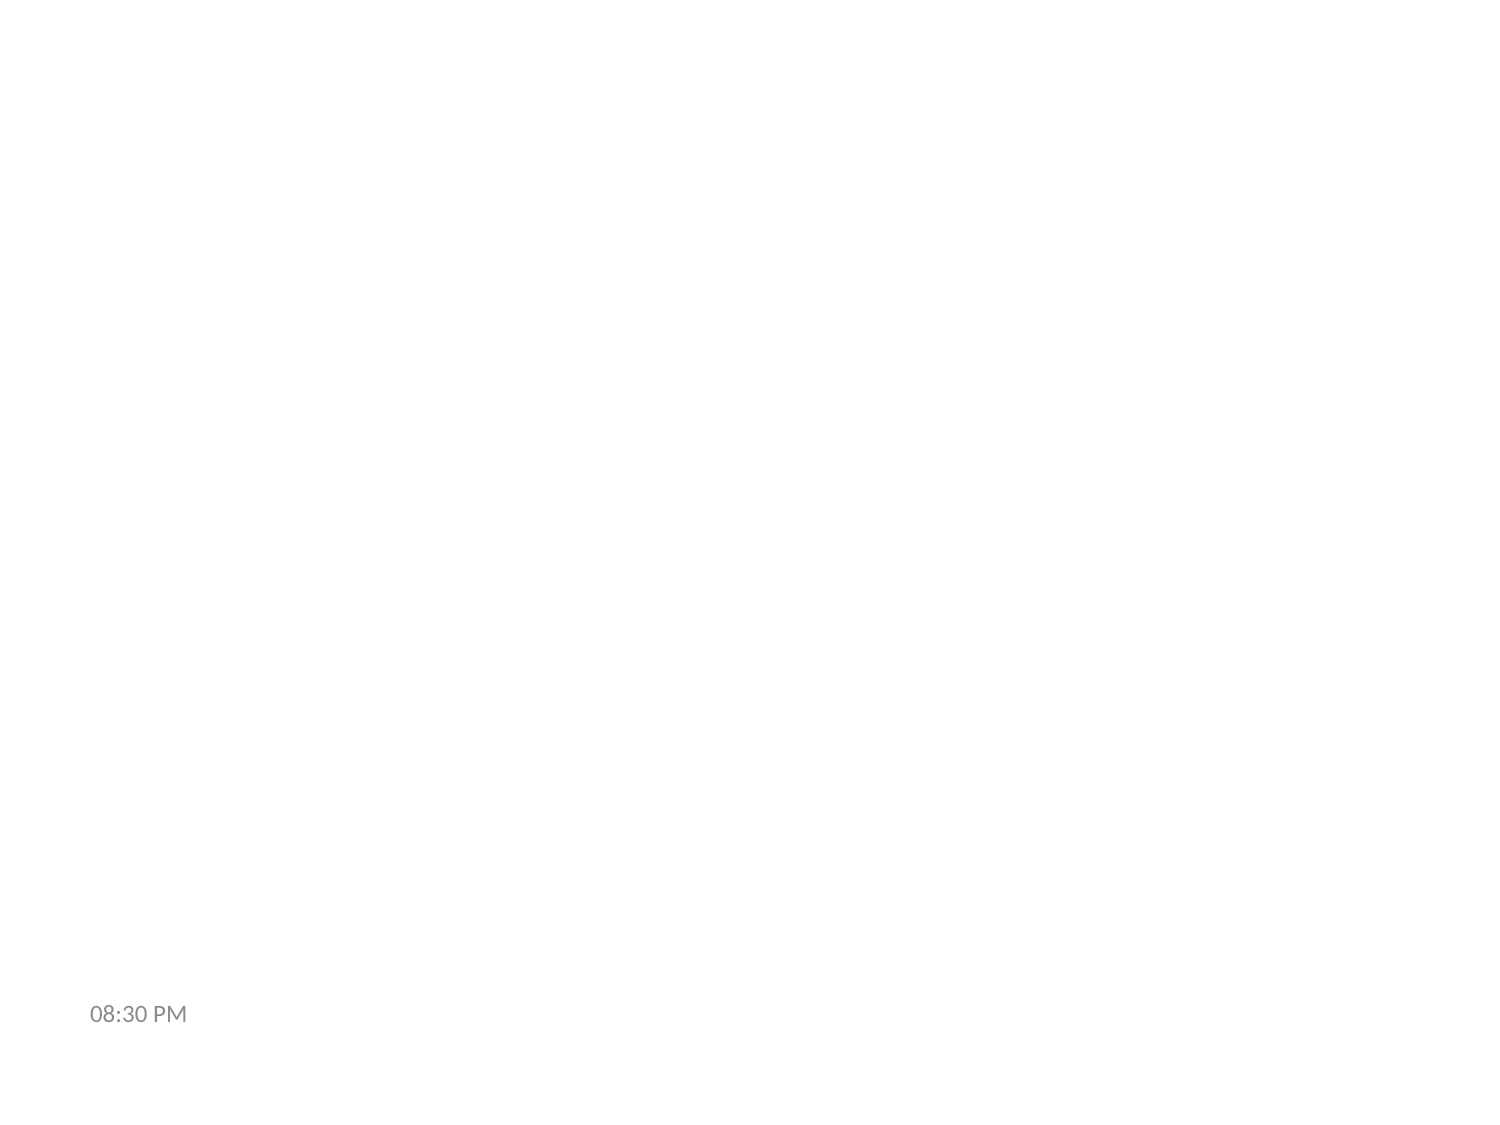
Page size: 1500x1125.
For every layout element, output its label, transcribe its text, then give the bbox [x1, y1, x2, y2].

text_box 3:35 PM [75, 982, 425, 1043]
